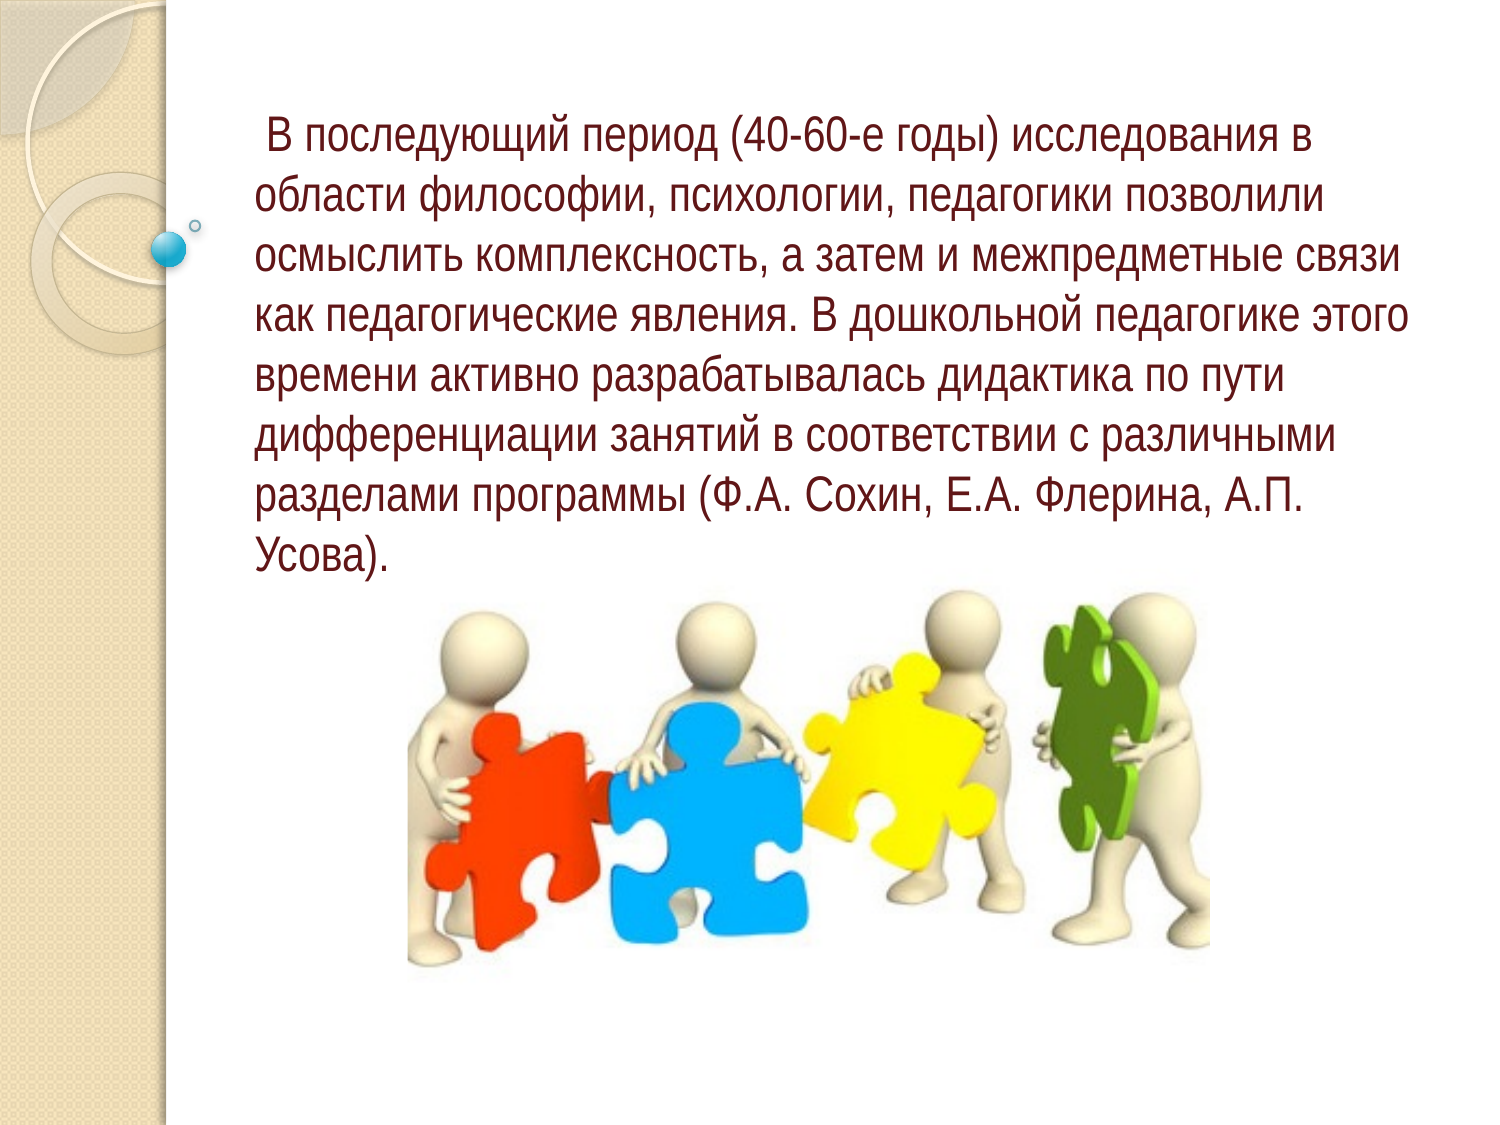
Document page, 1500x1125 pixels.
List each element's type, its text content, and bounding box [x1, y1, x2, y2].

subtitle В последующий период (40-60-е годы) исследования в области философии, психологии, педагогики позволили осмыслить комплексность, а затем и межпредметные связи как педагогические явления. В дошкольной педагогике этого времени активно разрабатывалась дидактика по пути дифференциации занятий в соответствии с различными разделами программы (Ф.А. Сохин, Е.А. Флерина, А.П. Усова). [234, 101, 1451, 1000]
picture [407, 550, 1211, 1000]
